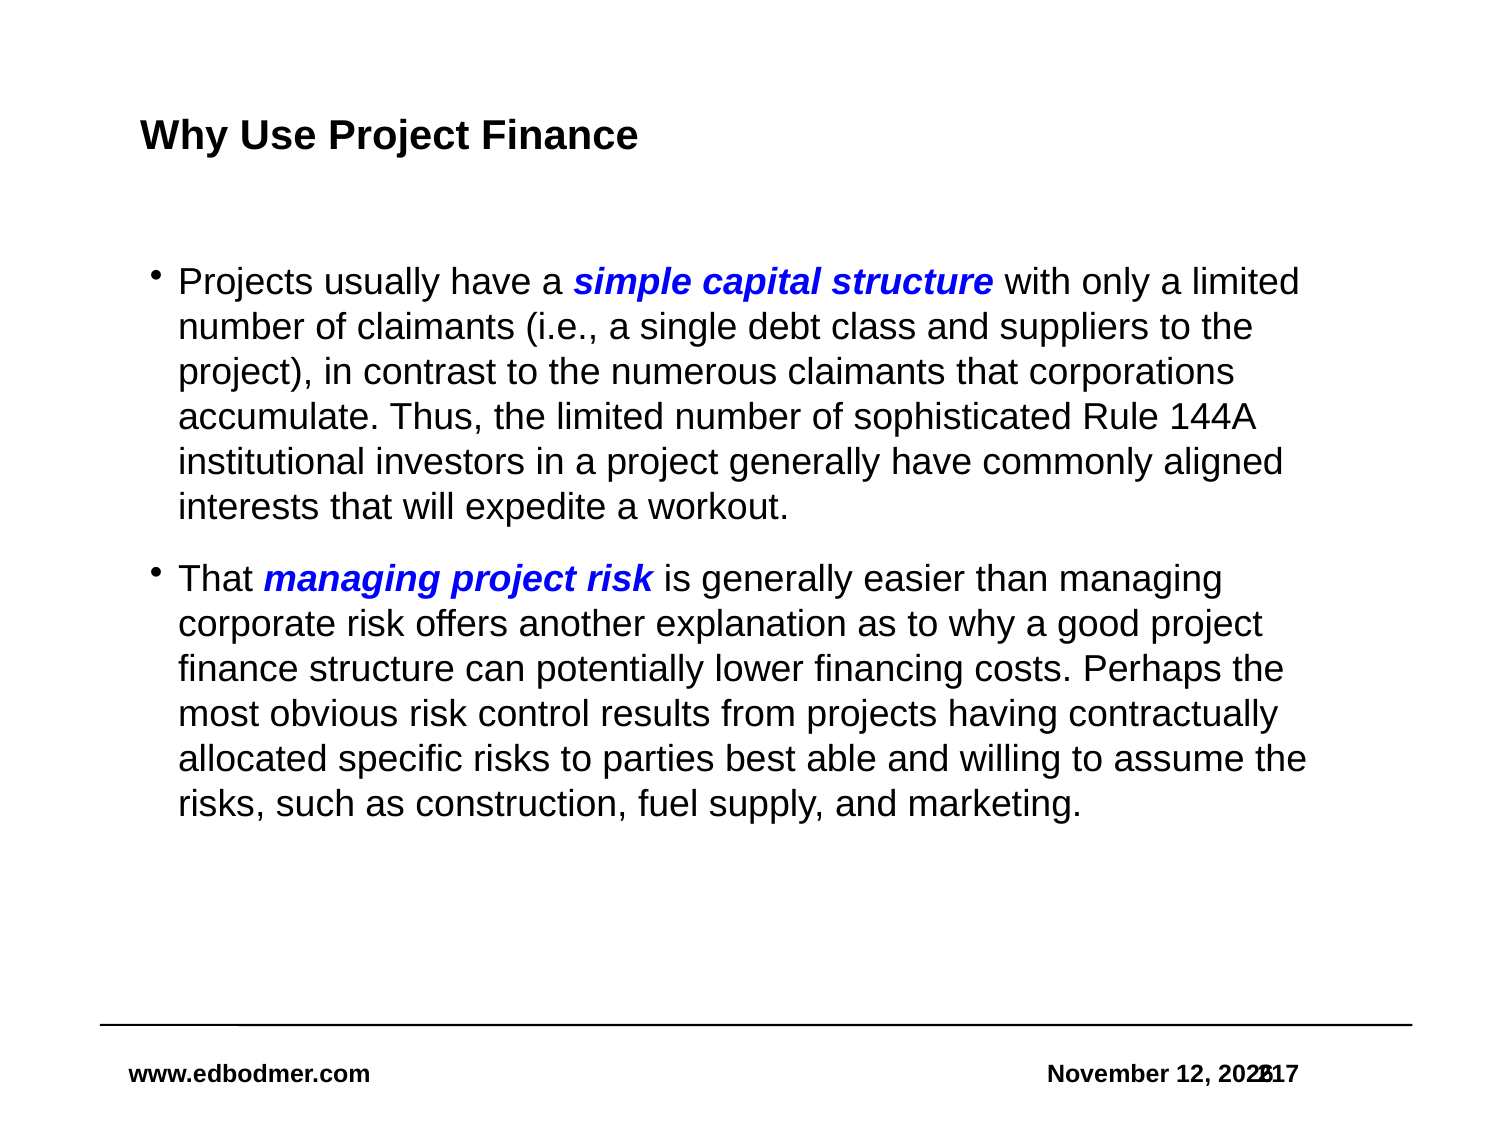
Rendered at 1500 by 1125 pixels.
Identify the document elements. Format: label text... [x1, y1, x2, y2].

list Projects usually have a simple capital structure with only a limited number of claimants (i.e., a single debt class and suppliers to the project), in contrast to the numerous claimants that corporations accumulate. Thus, the limited number of sophisticated Rule 144A institutional investors in a project generally have commonly aligned interests that will expedite a workout. That managing project risk is generally easier than managing corporate risk offers another explanation as to why a good project finance structure can potentially lower financing costs. Perhaps the most obvious risk control results from projects having contractually allocated specific risks to parties best able and willing to assume the risks, such as construction, fuel supply, and marketing. [124, 249, 1376, 1001]
title Why Use Project Finance [124, 99, 1288, 226]
